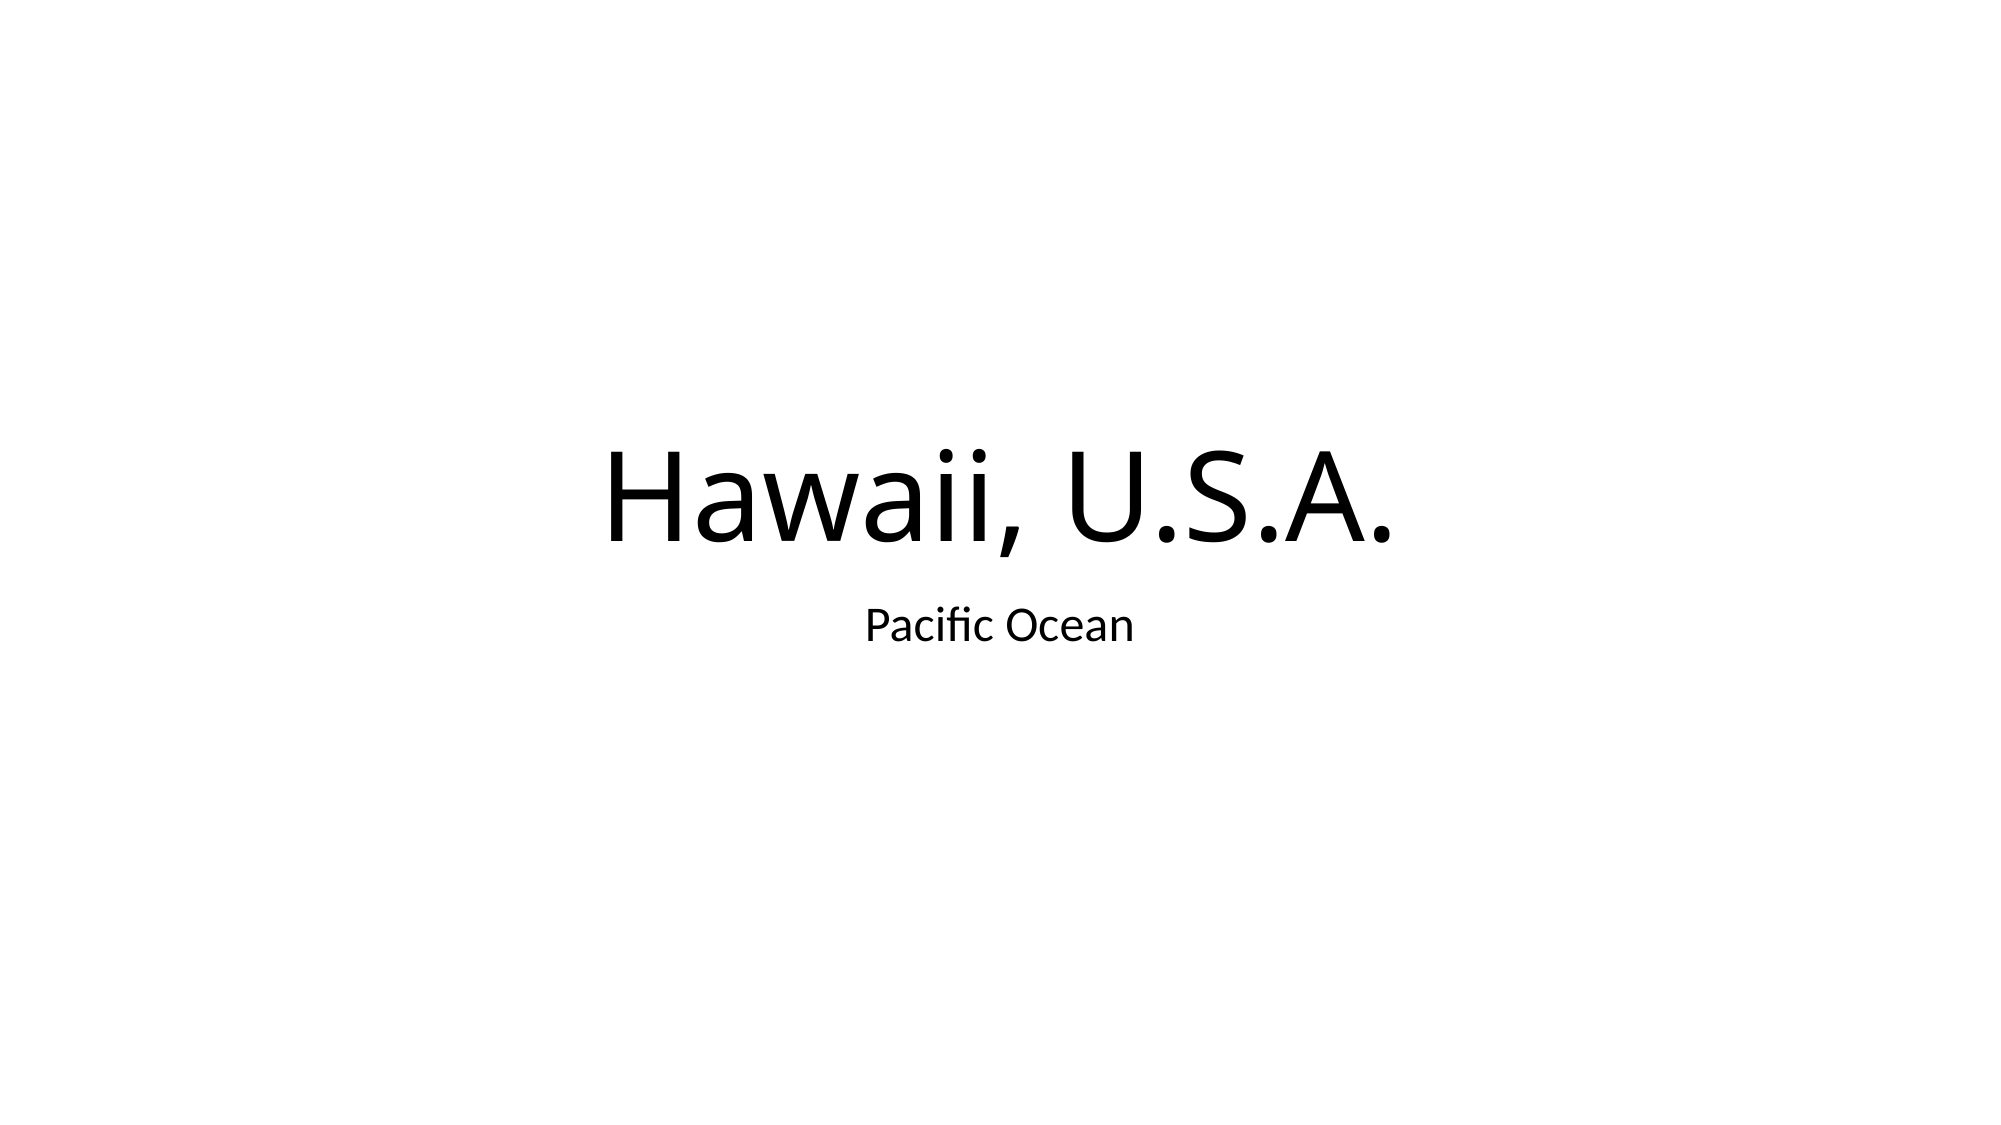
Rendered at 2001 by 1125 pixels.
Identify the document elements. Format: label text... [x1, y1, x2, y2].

subtitle Pacific Ocean [249, 590, 1750, 863]
title Hawaii, U.S.A. [249, 184, 1750, 576]
